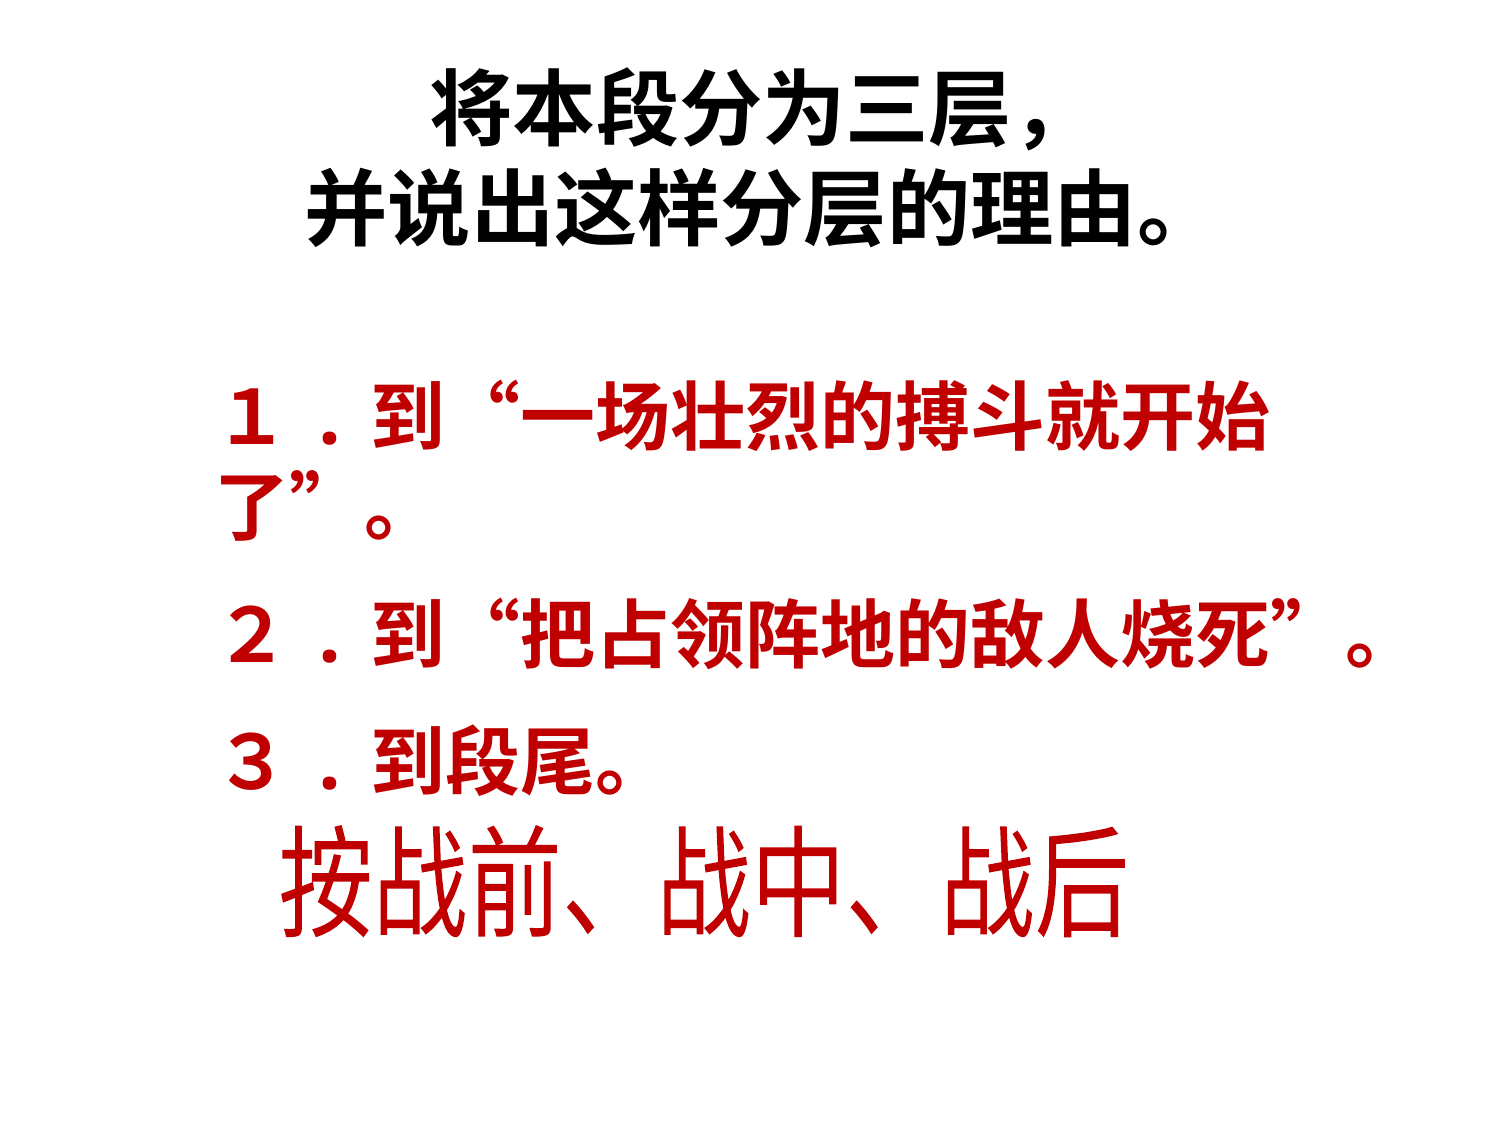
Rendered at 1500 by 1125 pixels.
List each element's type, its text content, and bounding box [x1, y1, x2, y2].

text_box １.到“一场壮烈的搏斗就开始了”。 ２.到“把占领阵地的敌人烧死”。 ３.到段尾。 [199, 362, 1413, 812]
title 将本段分为三层， 并说出这样分层的理由。 [124, 62, 1401, 251]
